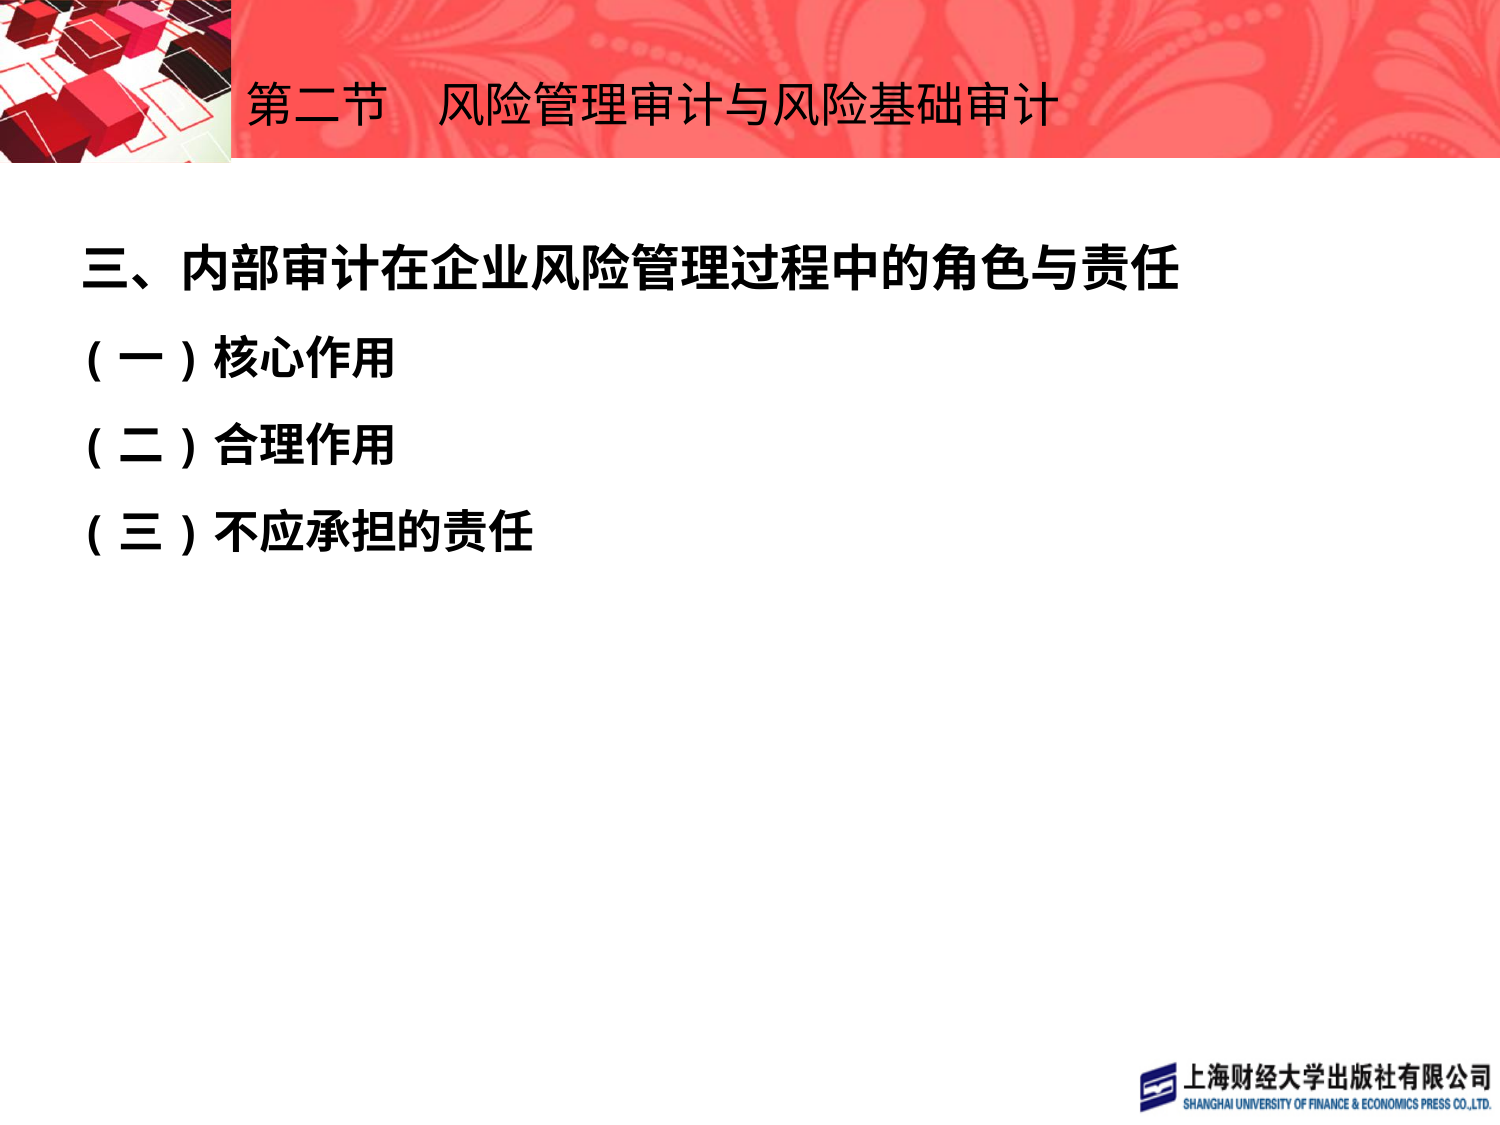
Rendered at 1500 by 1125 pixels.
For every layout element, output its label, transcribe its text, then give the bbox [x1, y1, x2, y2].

picture [1139, 1058, 1495, 1118]
list 三、内部审计在企业风险管理过程中的角色与责任 (一)核心作用 (二)合理作用 (三)不应承担的责任 [64, 208, 1425, 1047]
title 第二节 风险管理审计与风险基础审计 [230, 45, 1461, 161]
